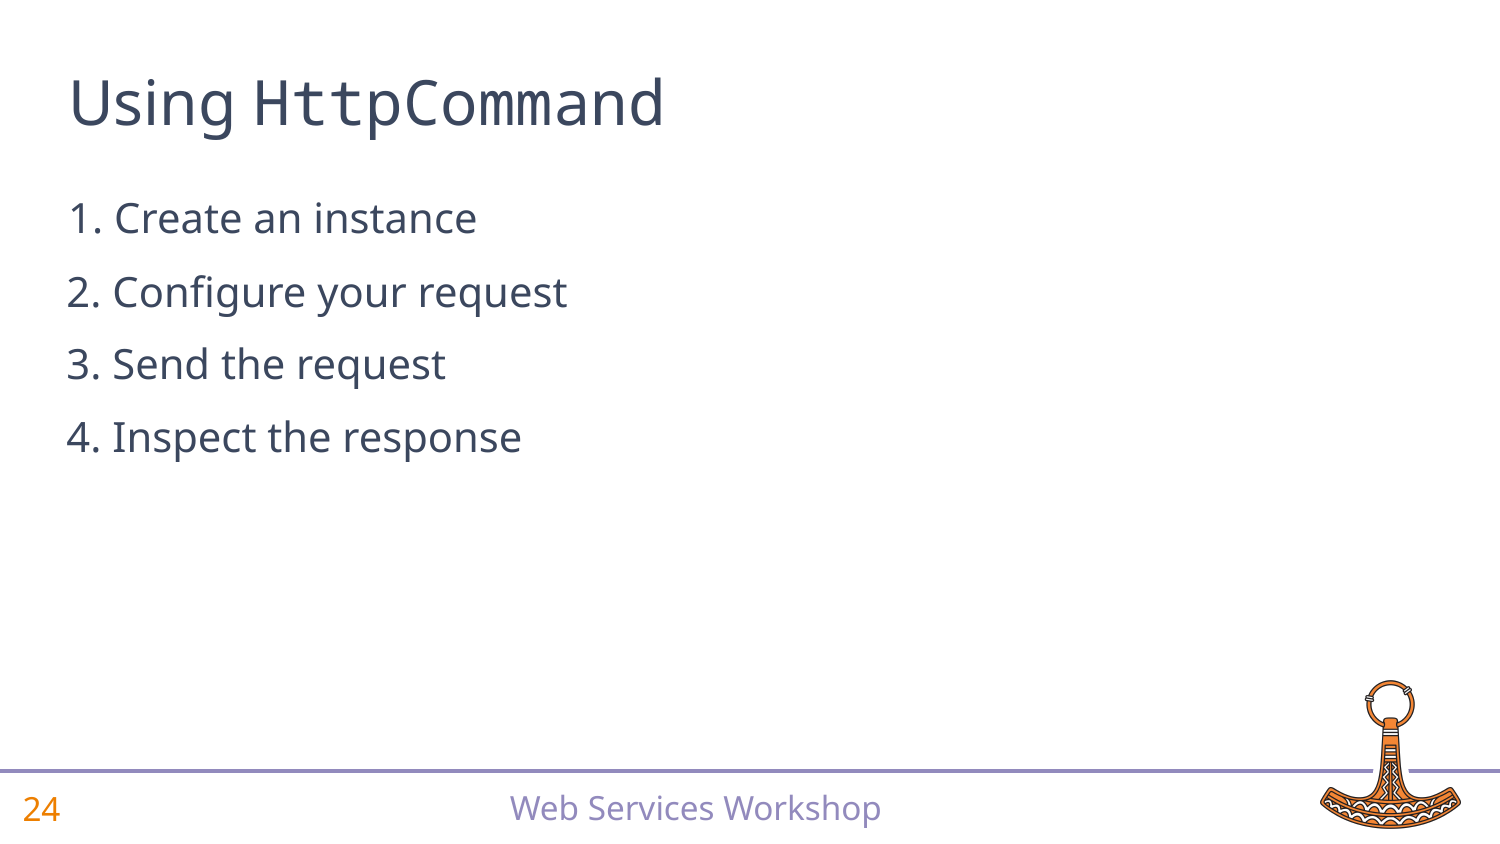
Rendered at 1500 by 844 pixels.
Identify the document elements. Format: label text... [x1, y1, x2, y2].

text_box 1. Create an instance [53, 160, 1203, 274]
text_box 2. Configure your request [51, 234, 1201, 306]
title Using HttpCommand [53, 43, 1203, 157]
text_box 3. Send the request [51, 306, 1201, 379]
picture [1320, 680, 1461, 829]
text_box 4. Inspect the response [51, 379, 1201, 492]
